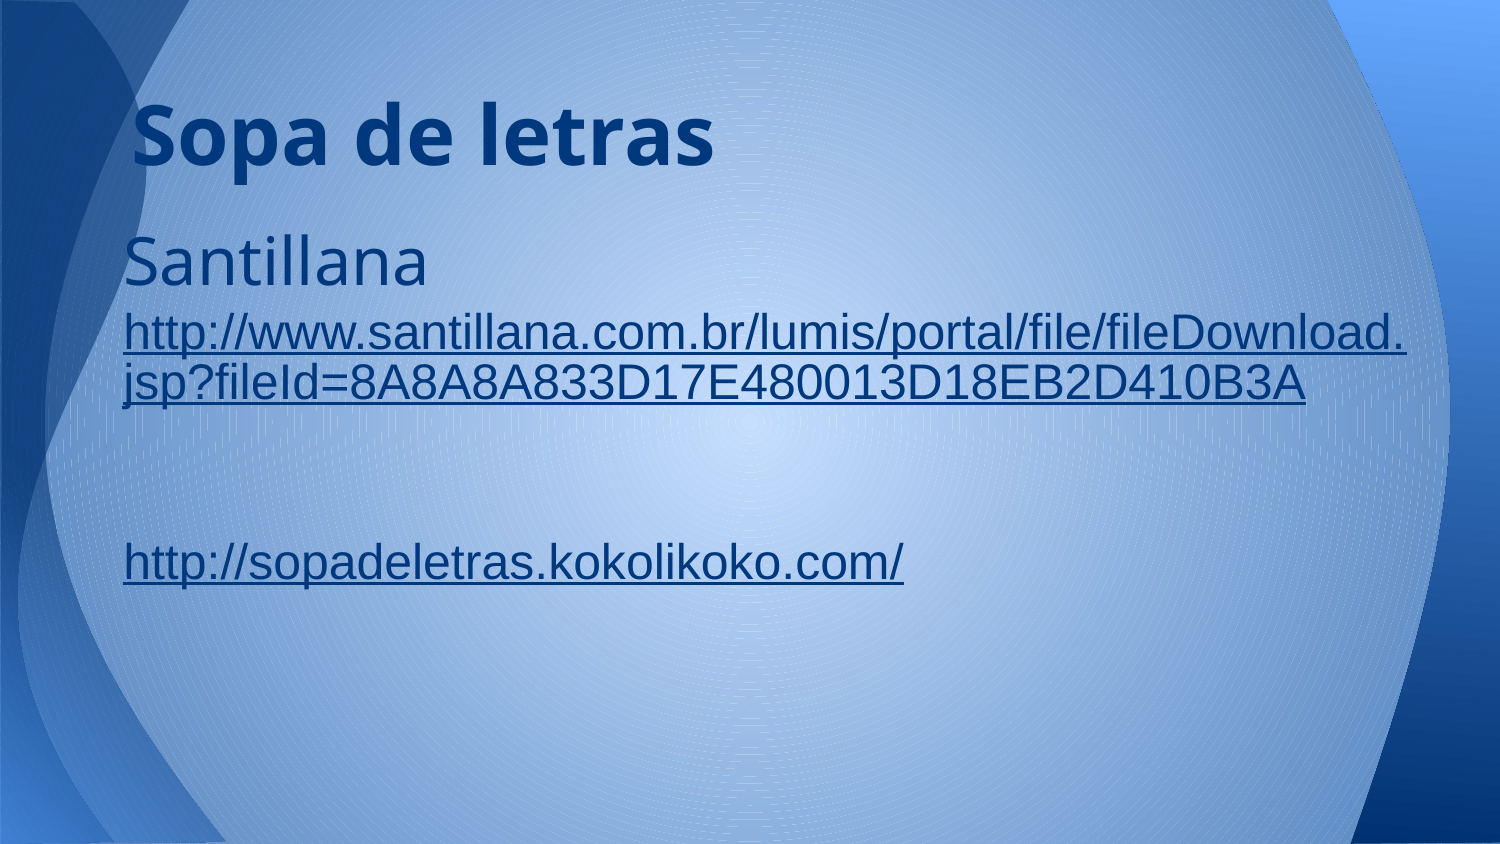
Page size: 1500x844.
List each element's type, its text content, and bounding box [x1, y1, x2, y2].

list Santillana http://www.santillana.com.br/lumis/portal/file/fileDownload.jsp?fileId=8A8A8A833D17E480013D18EB2D410B3A http://sopadeletras.kokolikoko.com/ [75, 204, 1425, 800]
title Sopa de letras [75, 33, 1425, 197]
